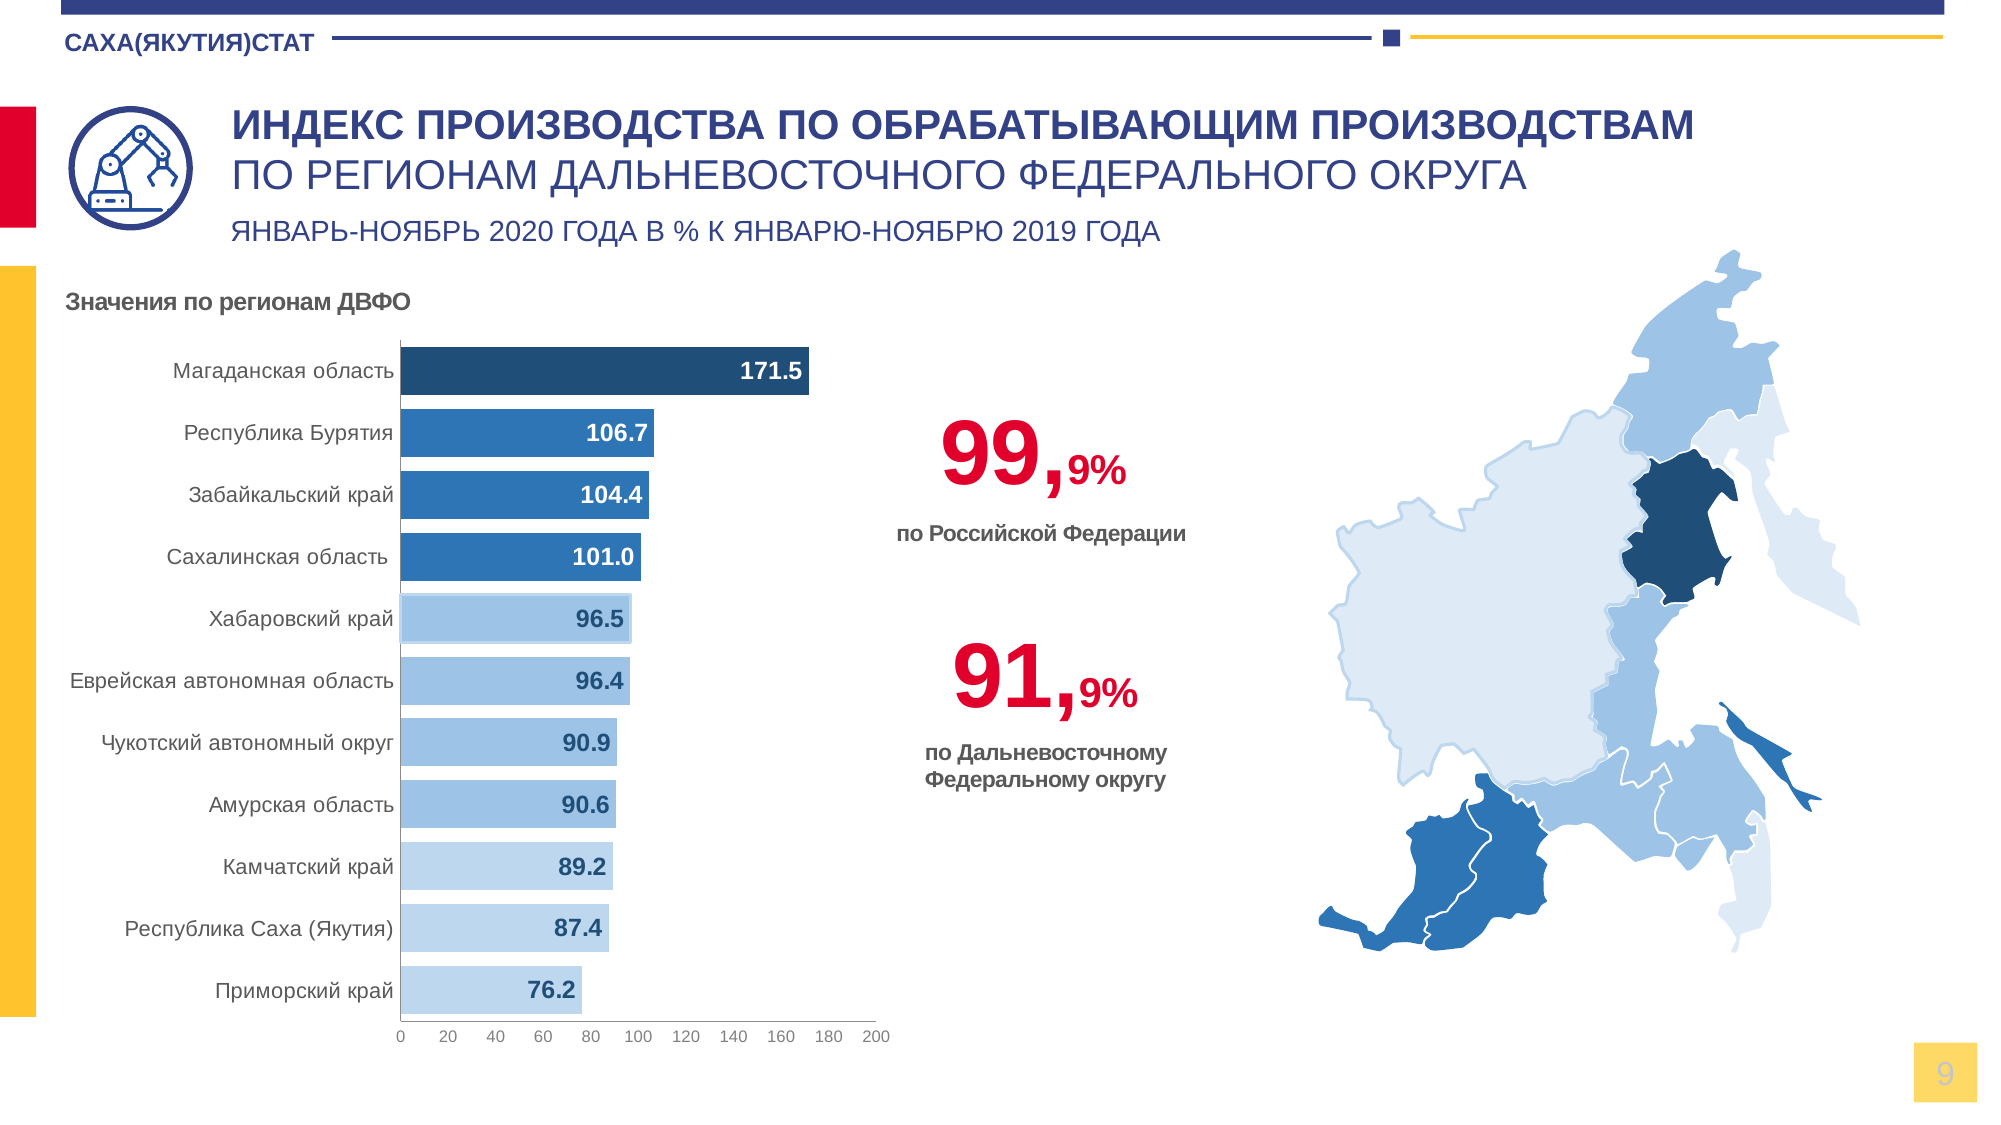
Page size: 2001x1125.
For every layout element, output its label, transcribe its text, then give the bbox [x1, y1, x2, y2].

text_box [1318, 249, 1861, 953]
text_box по Дальневосточному Федеральному округу [918, 730, 1236, 800]
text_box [236, 29, 1943, 116]
text_box 91,9% [937, 607, 1229, 730]
text_box Значения по регионам ДВФО [50, 278, 766, 324]
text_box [71, 109, 190, 228]
text_box САХА(ЯКУТИЯ)СТАТ [47, 17, 332, 65]
list ИНДЕКС ПРОИЗВОДСТВА ПО ОБРАБАТЫВАЮЩИМ ПРОИЗВОДСТВАМ ПО РЕГИОНАМ ДАЛЬНЕВОСТОЧНОГО ФЕДЕРАЛЬНОГО ОКРУГА [216, 90, 1949, 173]
text_box ЯНВАРЬ-НОЯБРЬ 2020 ГОДА В % К ЯНВАРЮ-НОЯБРЮ 2019 ГОДА [215, 204, 1320, 250]
text_box по Российской Федерации [918, 510, 1208, 553]
chart [50, 328, 918, 1065]
slide_number 9 [1913, 1042, 1978, 1103]
text_box 99,9% [925, 385, 1264, 511]
